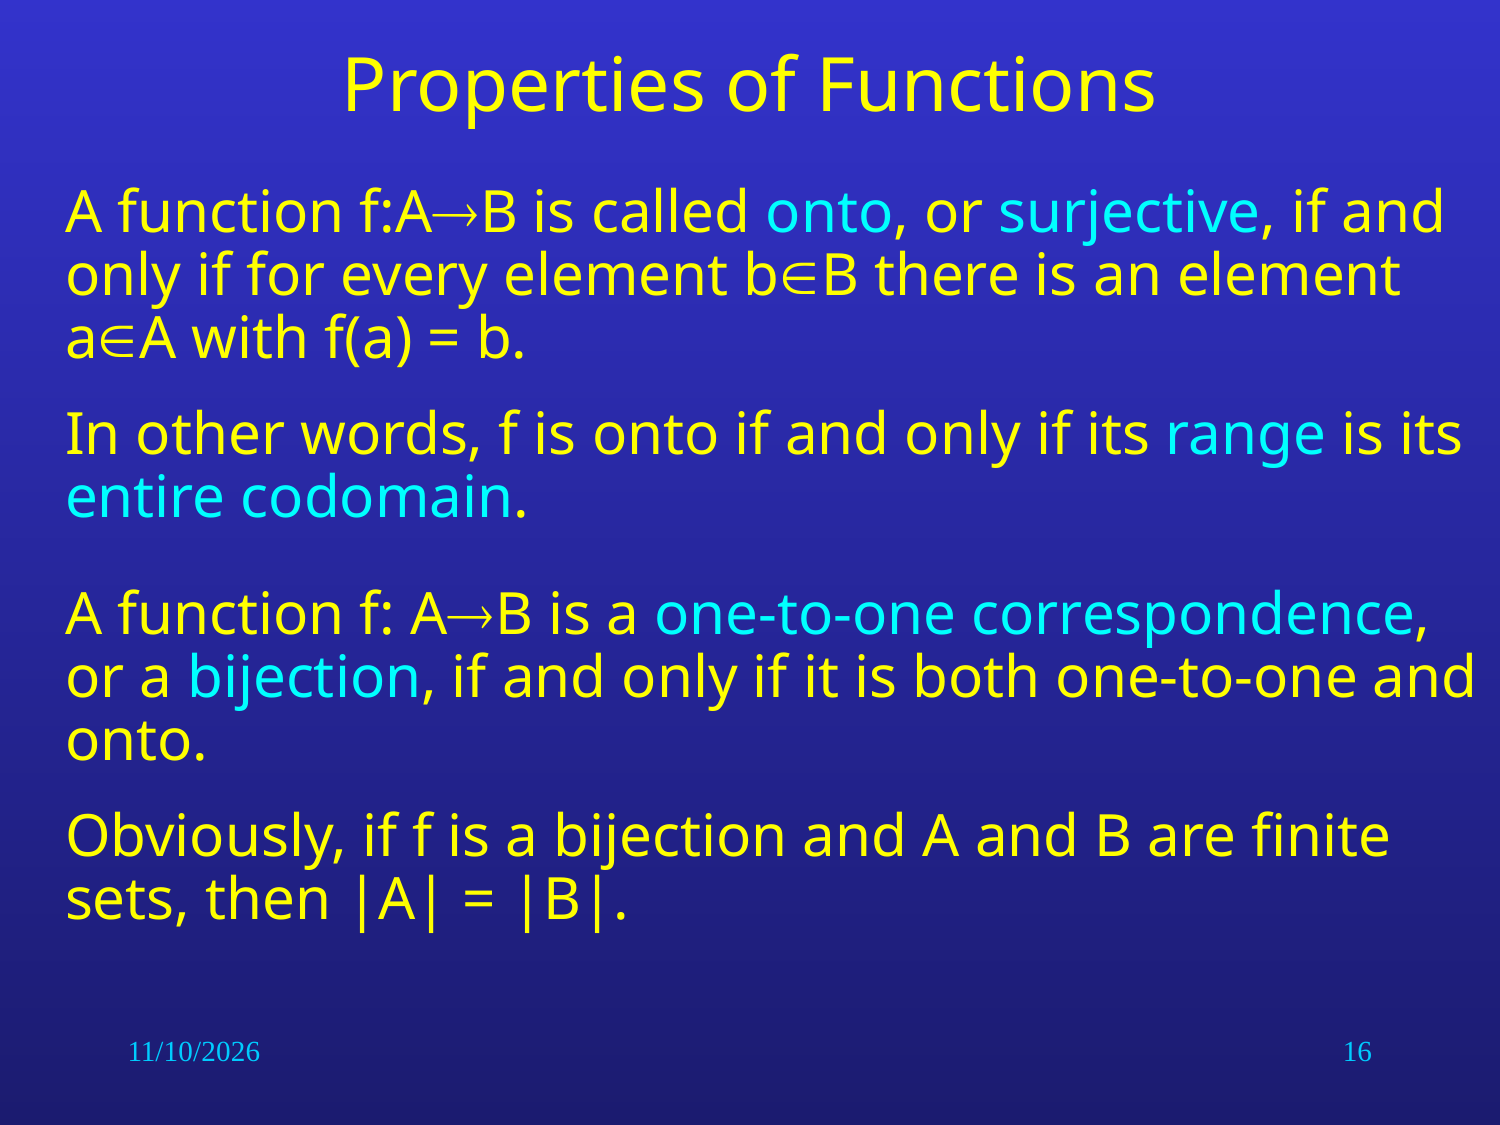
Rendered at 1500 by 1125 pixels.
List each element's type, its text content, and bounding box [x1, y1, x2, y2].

list A function f:AB is called onto, or surjective, if and only if for every element bB there is an element aA with f(a) = b. In other words, f is onto if and only if its range is its entire codomain. A function f: AB is a one-to-one correspondence, or a bijection, if and only if it is both one-to-one and onto. Obviously, if f is a bijection and A and B are finite sets, then |A| = |B|. [50, 174, 1500, 1013]
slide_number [112, 1025, 425, 1100]
title Properties of Functions [112, 24, 1388, 138]
slide_number 16 [1074, 1025, 1388, 1100]
